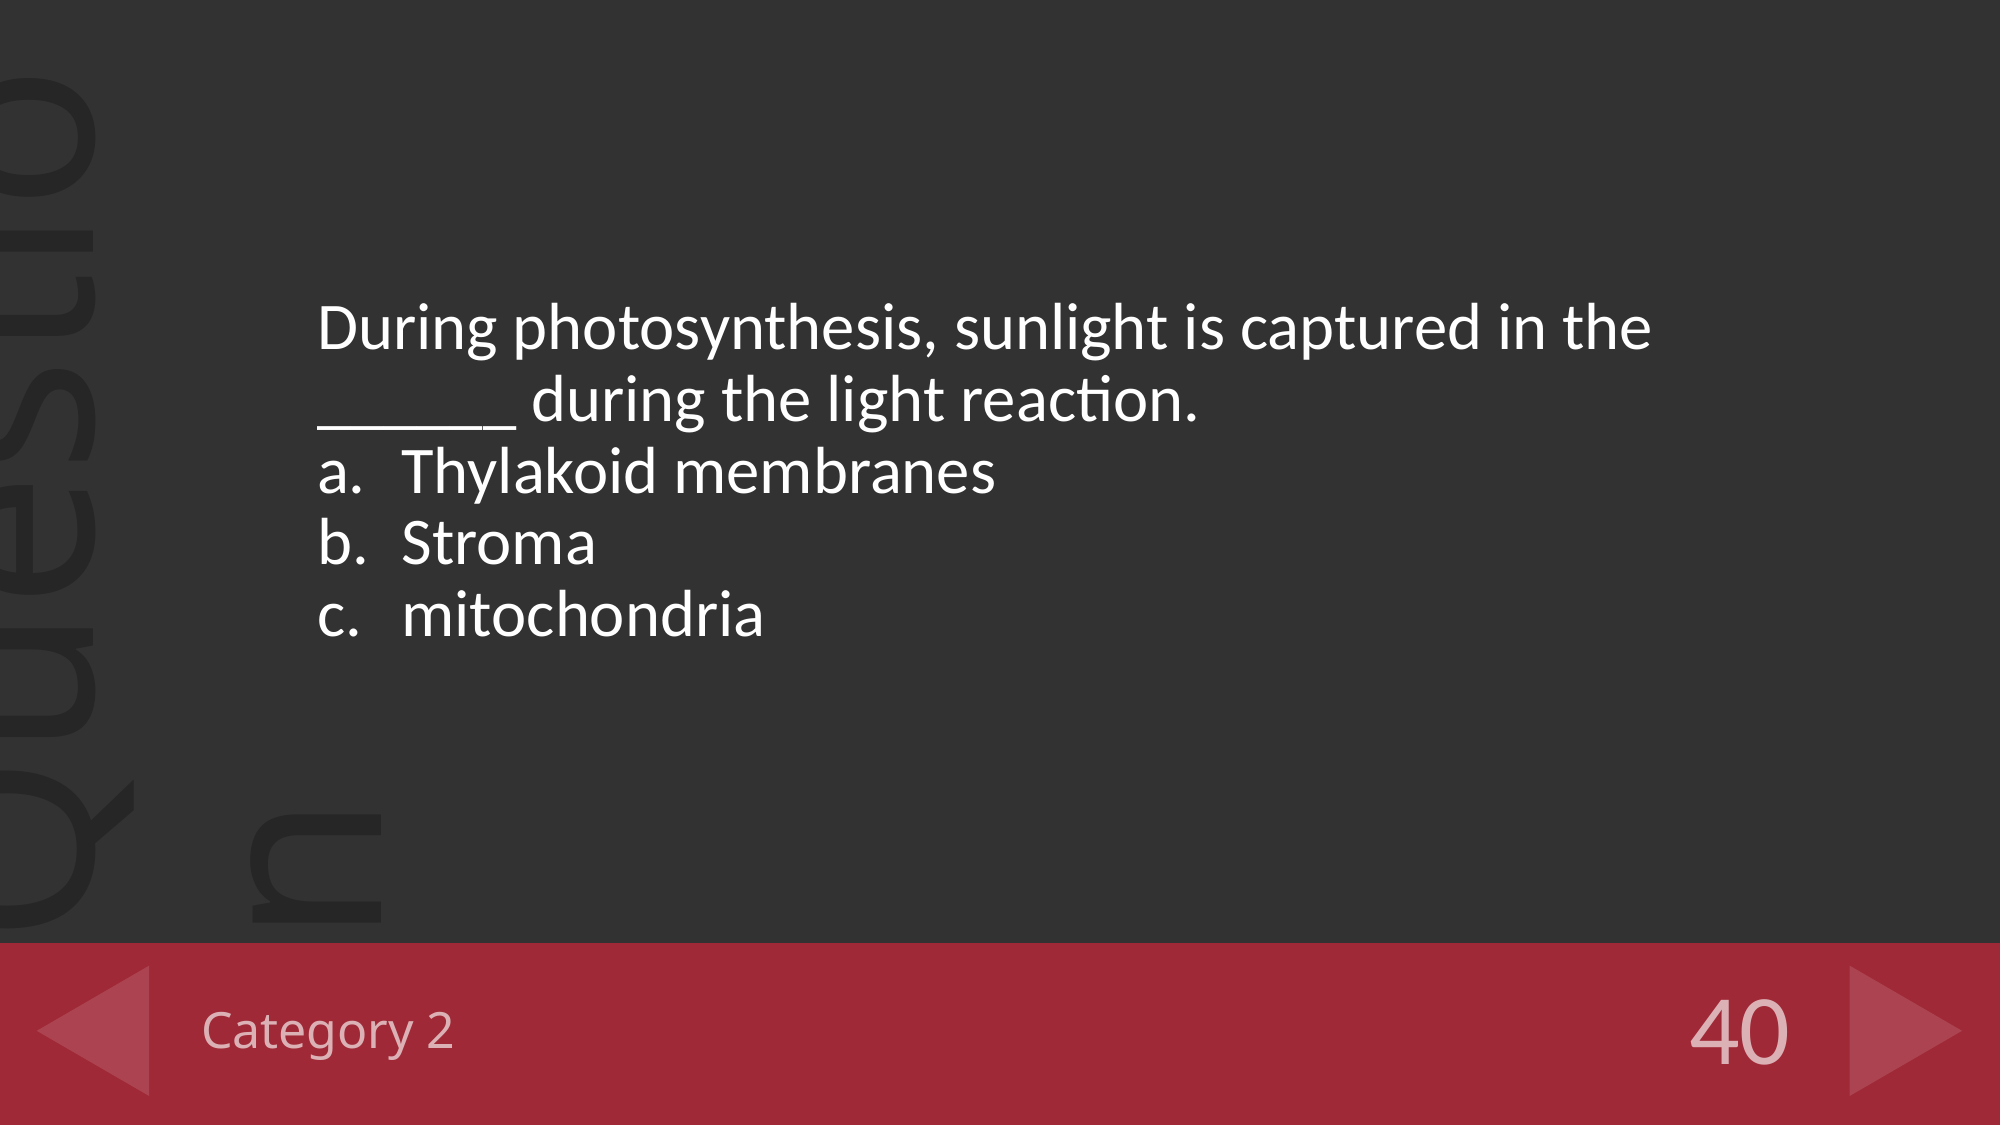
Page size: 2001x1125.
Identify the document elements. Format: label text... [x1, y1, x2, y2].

list During photosynthesis, sunlight is captured in the ______ during the light reaction. Thylakoid membranes Stroma mitochondria [302, 307, 1760, 636]
list 40 [1494, 967, 1806, 1097]
title Category 2 [185, 967, 1494, 1097]
